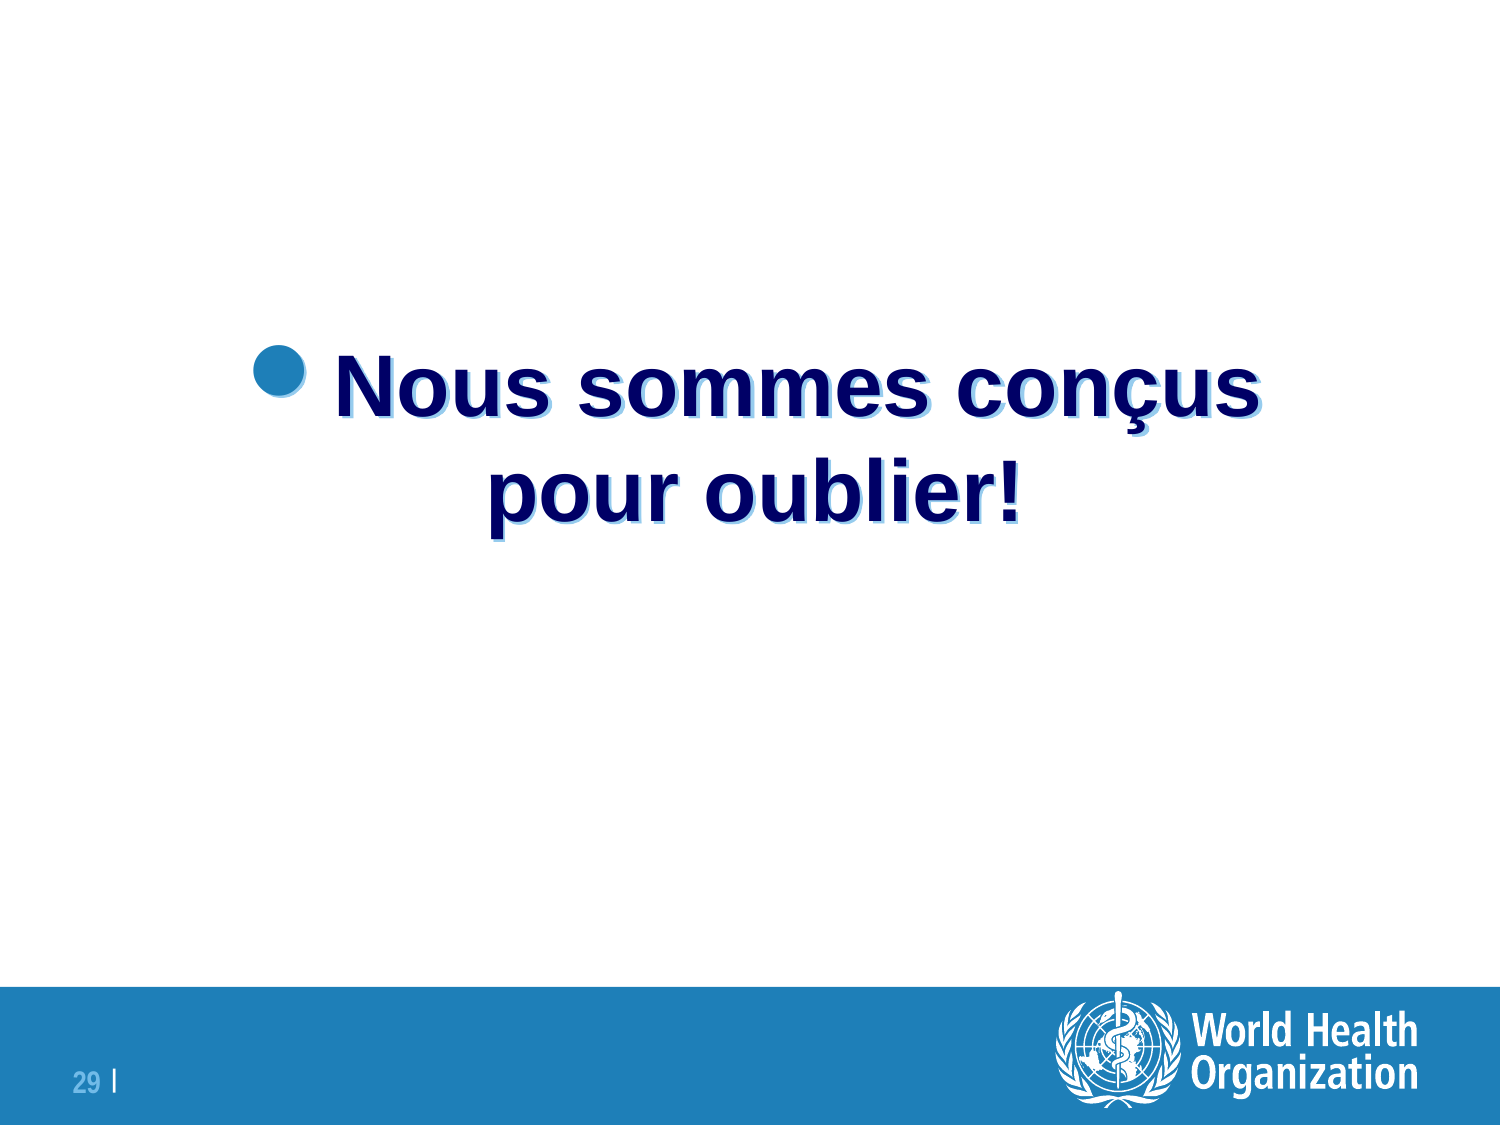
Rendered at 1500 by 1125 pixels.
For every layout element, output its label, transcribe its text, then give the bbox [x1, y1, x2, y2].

text_box Nous sommes conçus pour oublier! [227, 392, 1283, 476]
list [0, 35, 1500, 792]
